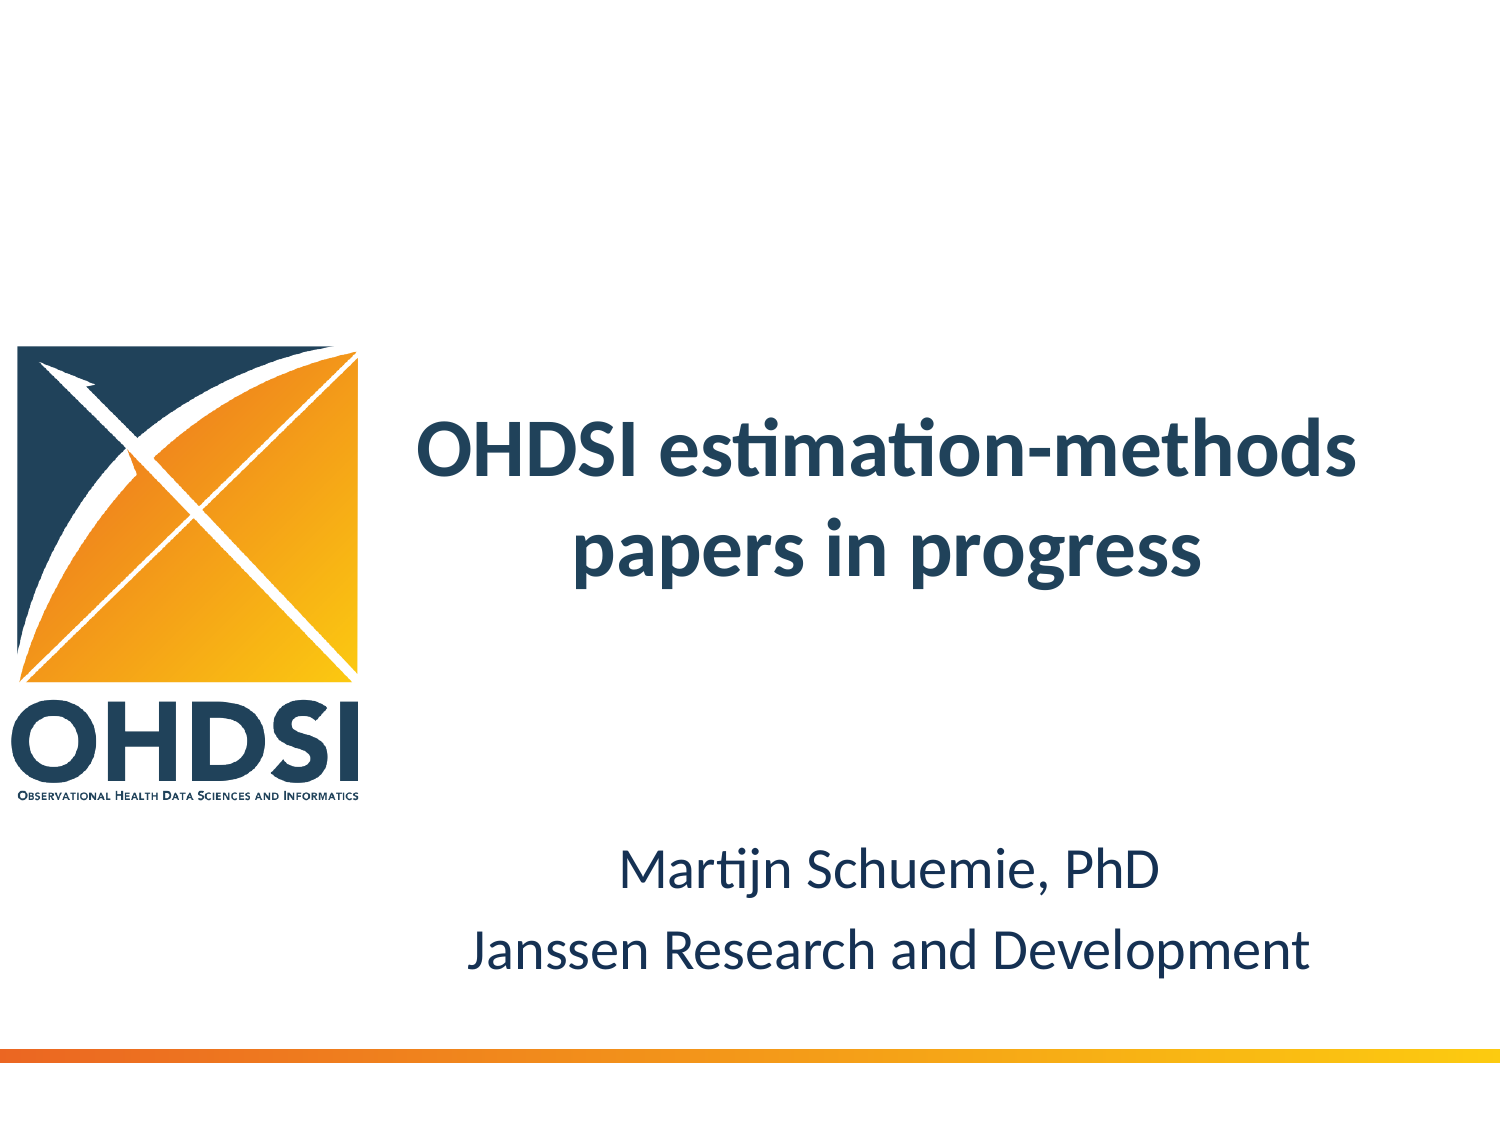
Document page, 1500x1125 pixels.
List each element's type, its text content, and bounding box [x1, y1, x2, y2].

title OHDSI estimation-methods papers in progress [387, 349, 1388, 638]
picture [0, 307, 403, 838]
subtitle Martijn Schuemie, PhD Janssen Research and Development [389, 822, 1390, 1110]
